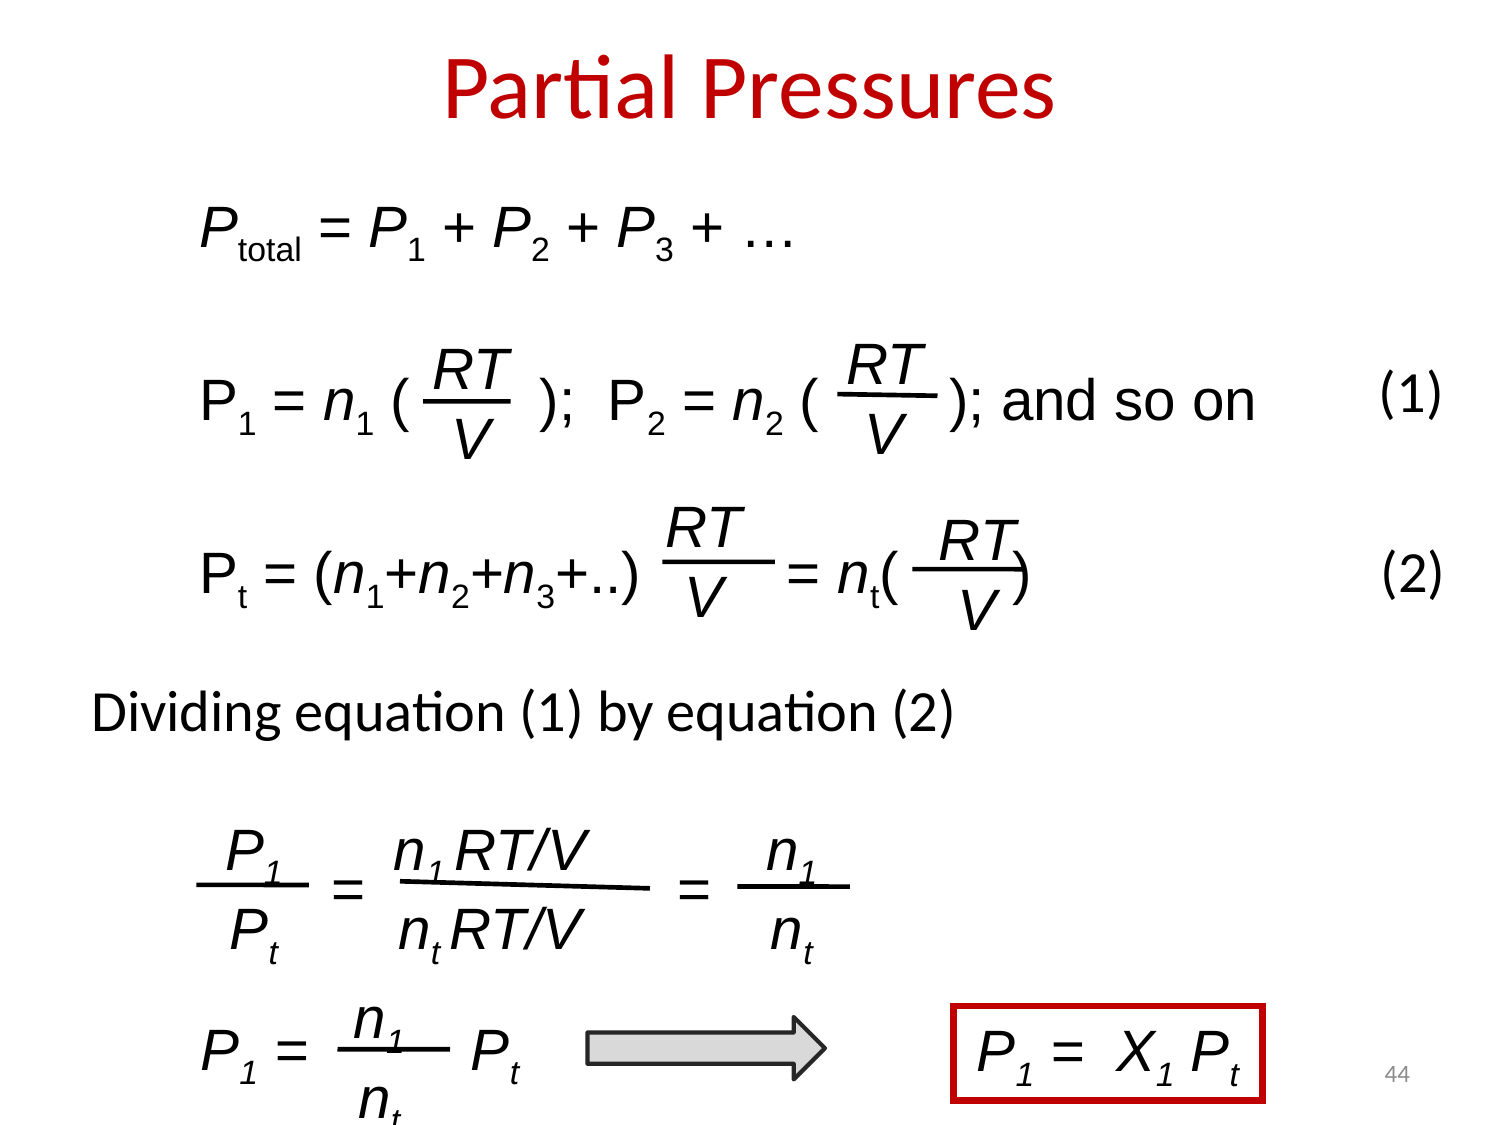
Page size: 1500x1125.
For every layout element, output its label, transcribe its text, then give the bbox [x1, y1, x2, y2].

slide_number 44 [1074, 1042, 1425, 1103]
text_box n1 nt [338, 1050, 420, 1125]
text_box P1 = X1 Pt [953, 1006, 1263, 1101]
text_box = [316, 843, 378, 929]
text_box n1 nt [751, 887, 833, 979]
text_box (2) [1365, 527, 1471, 612]
text_box n1 RT/V nt RT/V [378, 804, 601, 979]
text_box RT V [650, 481, 757, 637]
text_box RT V [924, 494, 1031, 650]
text_box n1 nt [751, 804, 833, 886]
text_box P1 = Pt [420, 1004, 535, 1099]
text_box Partial Pressures [112, 19, 1388, 181]
text_box P1 Pt [210, 804, 298, 884]
text_box P1 = Pt [185, 1004, 338, 1099]
text_box RT V [417, 324, 525, 479]
text_box RT V [831, 319, 938, 474]
text_box n1 nt [338, 972, 420, 1049]
text_box Ptotal = P1 + P2 + P3 + … P1 = n1 ( ); P2 = n2 ( ); and so on Pt = (n1+n2+n3+..) = nt( ) [0, 181, 1500, 520]
text_box Dividing equation (1) by equation (2) [76, 665, 1081, 751]
text_box = [662, 843, 751, 929]
text_box P1 Pt [210, 885, 298, 979]
text_box (1) [1364, 346, 1470, 432]
text_box [585, 1014, 828, 1082]
